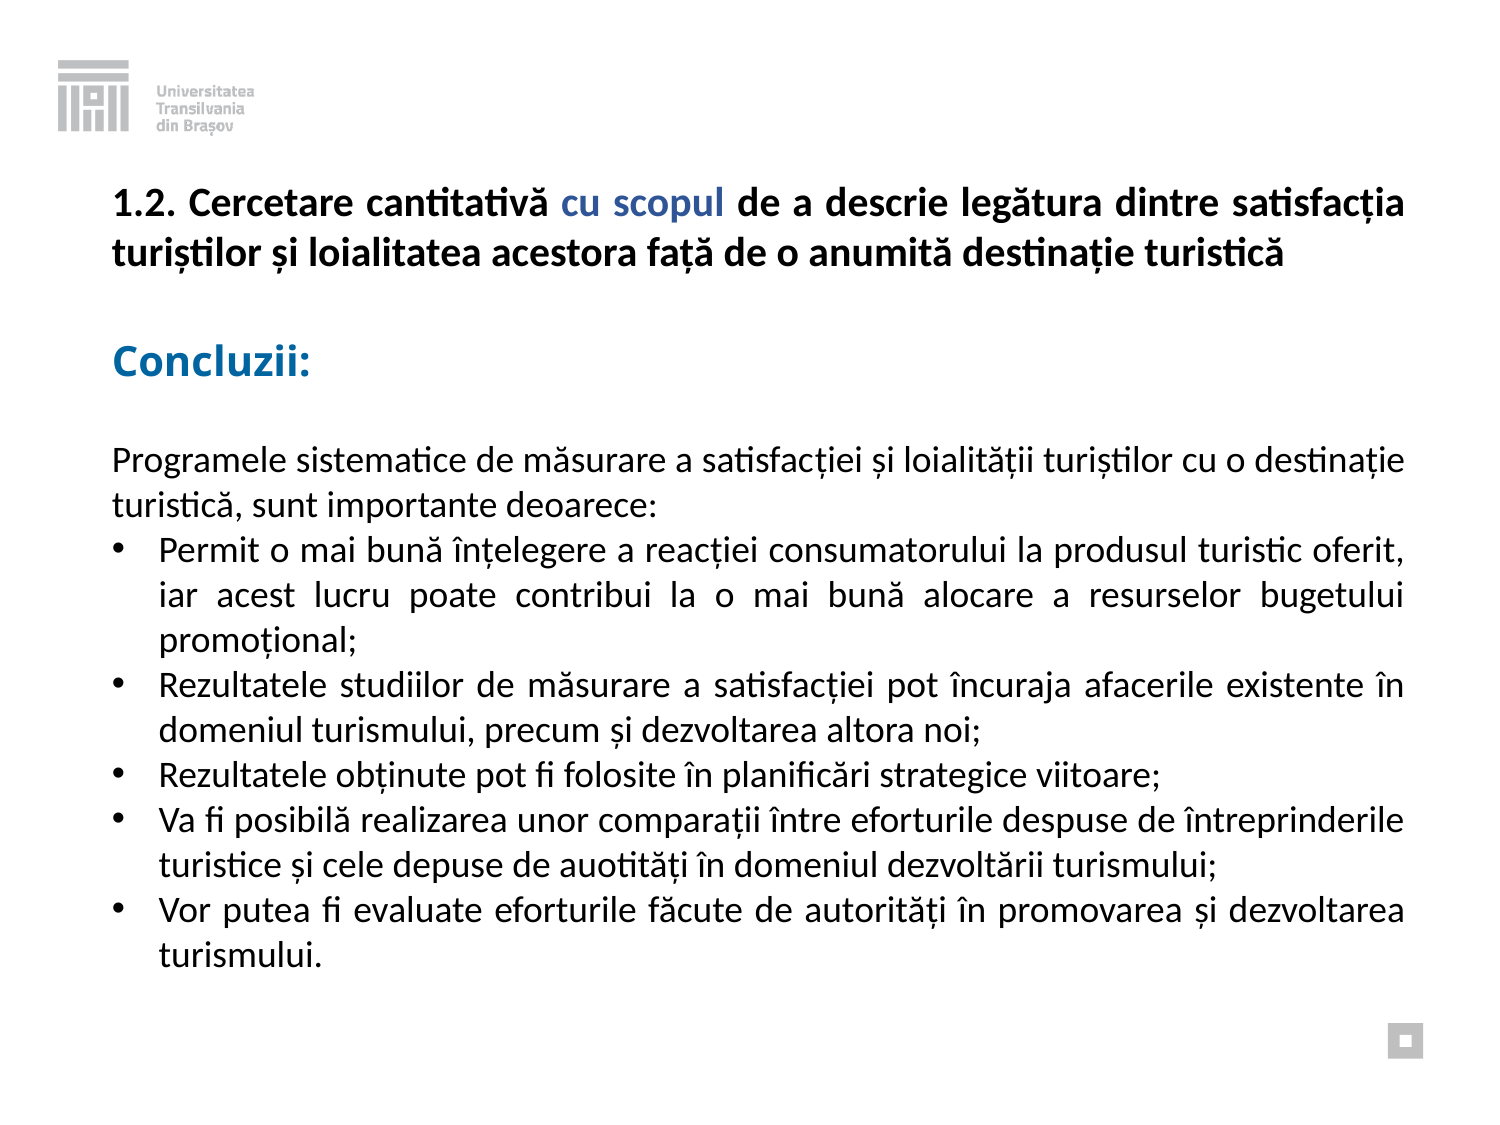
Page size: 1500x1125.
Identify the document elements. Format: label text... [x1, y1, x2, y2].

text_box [1387, 1023, 1424, 1059]
text_box 1.2. Cercetare cantitativă cu scopul de a descrie legătura dintre satisfacția turiștilor și loialitatea acestora față de o anumită destinație turistică Concluzii: Programele sistematice de măsurare a satisfacţiei și loialității turiştilor cu o destinaţie turistică, sunt importante deoarece: Permit o mai bună înţelegere a reacţiei consumatorului la produsul turistic oferit, iar acest lucru poate contribui la o mai bună alocare a resurselor bugetului promoţional; Rezultatele studiilor de măsurare a satisfacţiei pot încuraja afacerile existente în domeniul turismului, precum şi dezvoltarea altora noi; Rezultatele obţinute pot fi folosite în planificări strategice viitoare; Va fi posibilă realizarea unor comparaţii între eforturile despuse de întreprinderile turistice şi cele depuse de auotităţi în domeniul dezvoltării turismului; Vor putea fi evaluate eforturile făcute de autorităţi în promovarea şi dezvoltarea turismului. [97, 167, 1420, 1082]
picture [58, 60, 254, 136]
